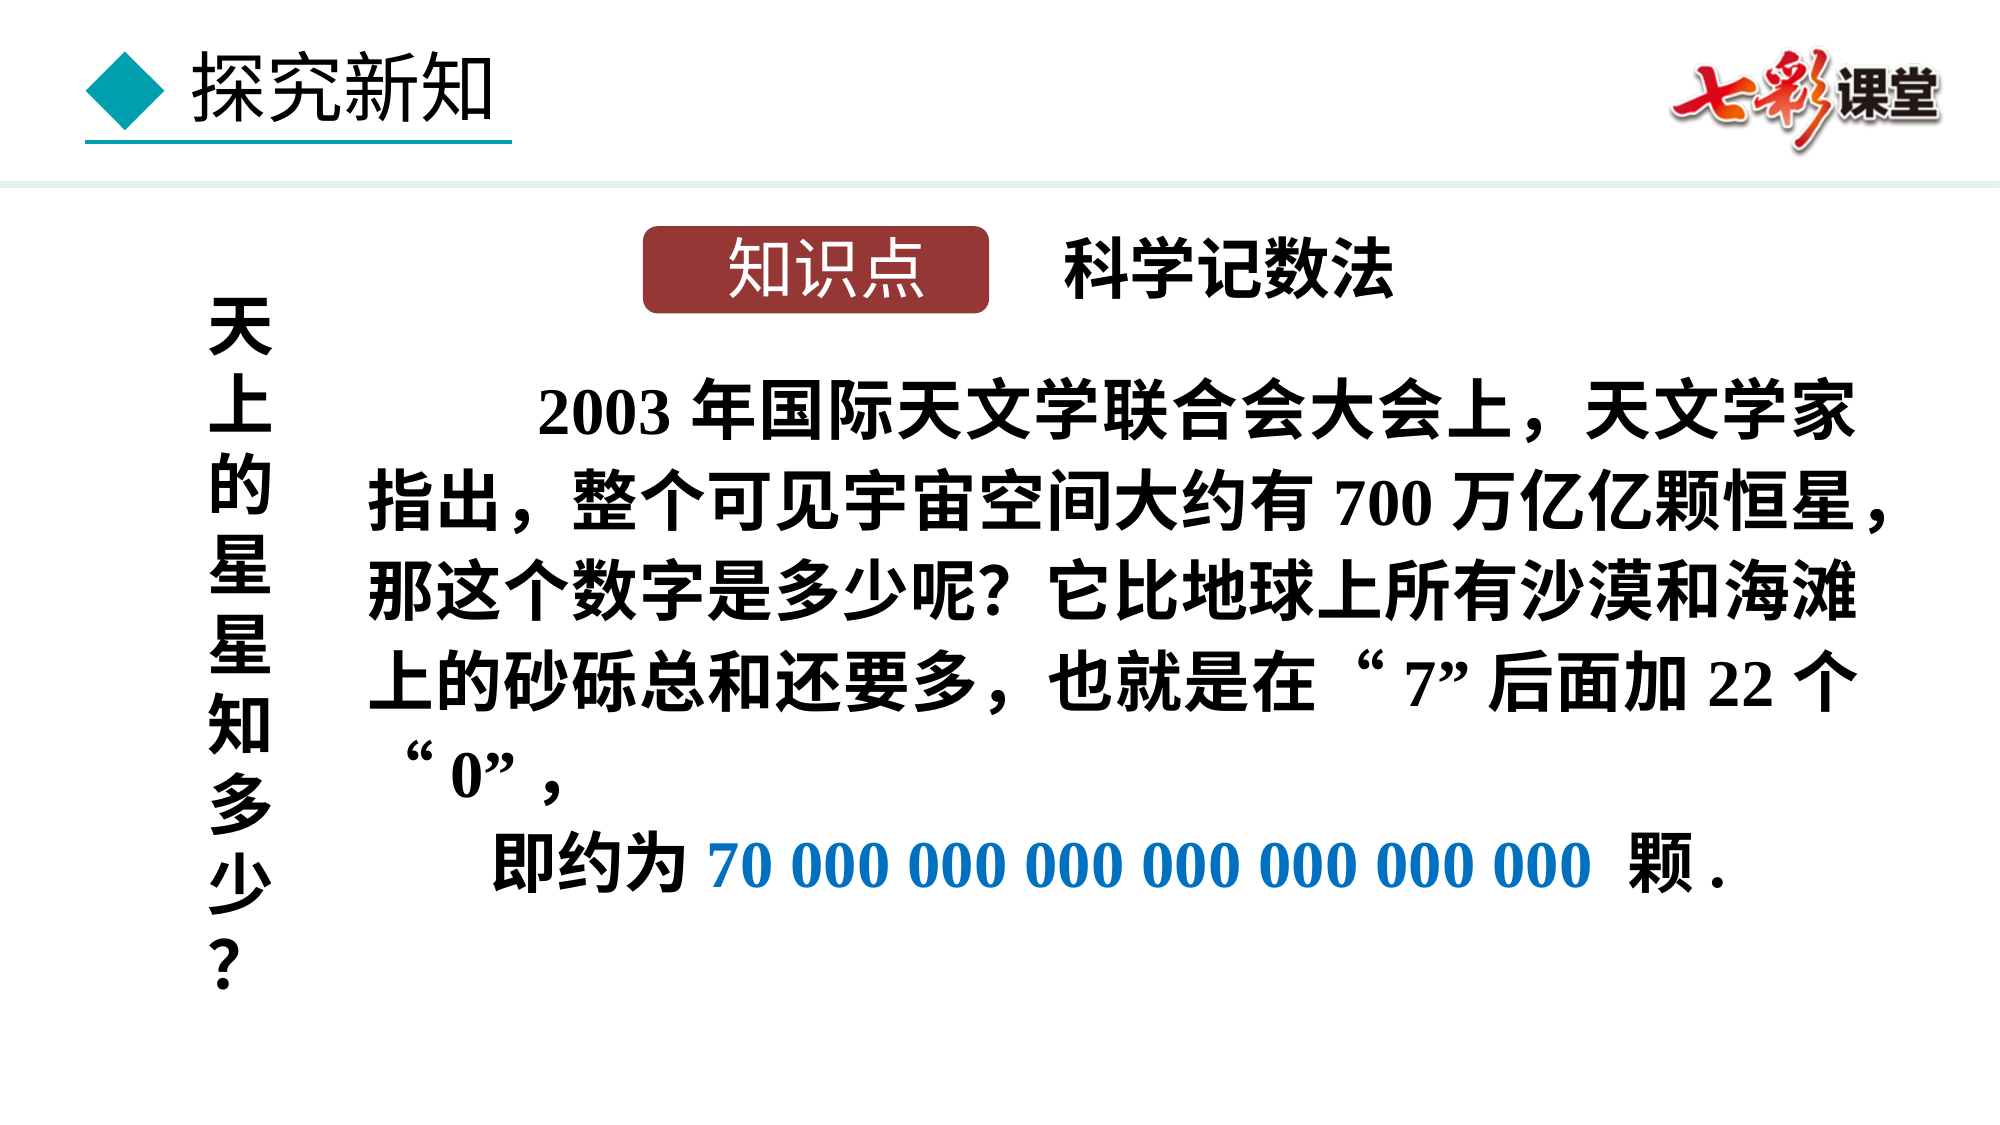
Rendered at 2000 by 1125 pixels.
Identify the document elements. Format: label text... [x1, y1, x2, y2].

picture [1666, 42, 1948, 157]
text_box 科学记数法 [1043, 216, 1418, 317]
text_box 2003年国际天文学联合会大会上，天文学家指出，整个可见宇宙空间大约有700万亿亿颗恒星，那这个数字是多少呢？它比地球上所有沙漠和海滩上的砂砾总和还要多，也就是在“7”后面加22个“0”， 即约为70 000 000 000 000 000 000 000 颗. [347, 346, 1879, 911]
text_box 天上的星星知多少？ [187, 273, 287, 1013]
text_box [642, 225, 990, 316]
